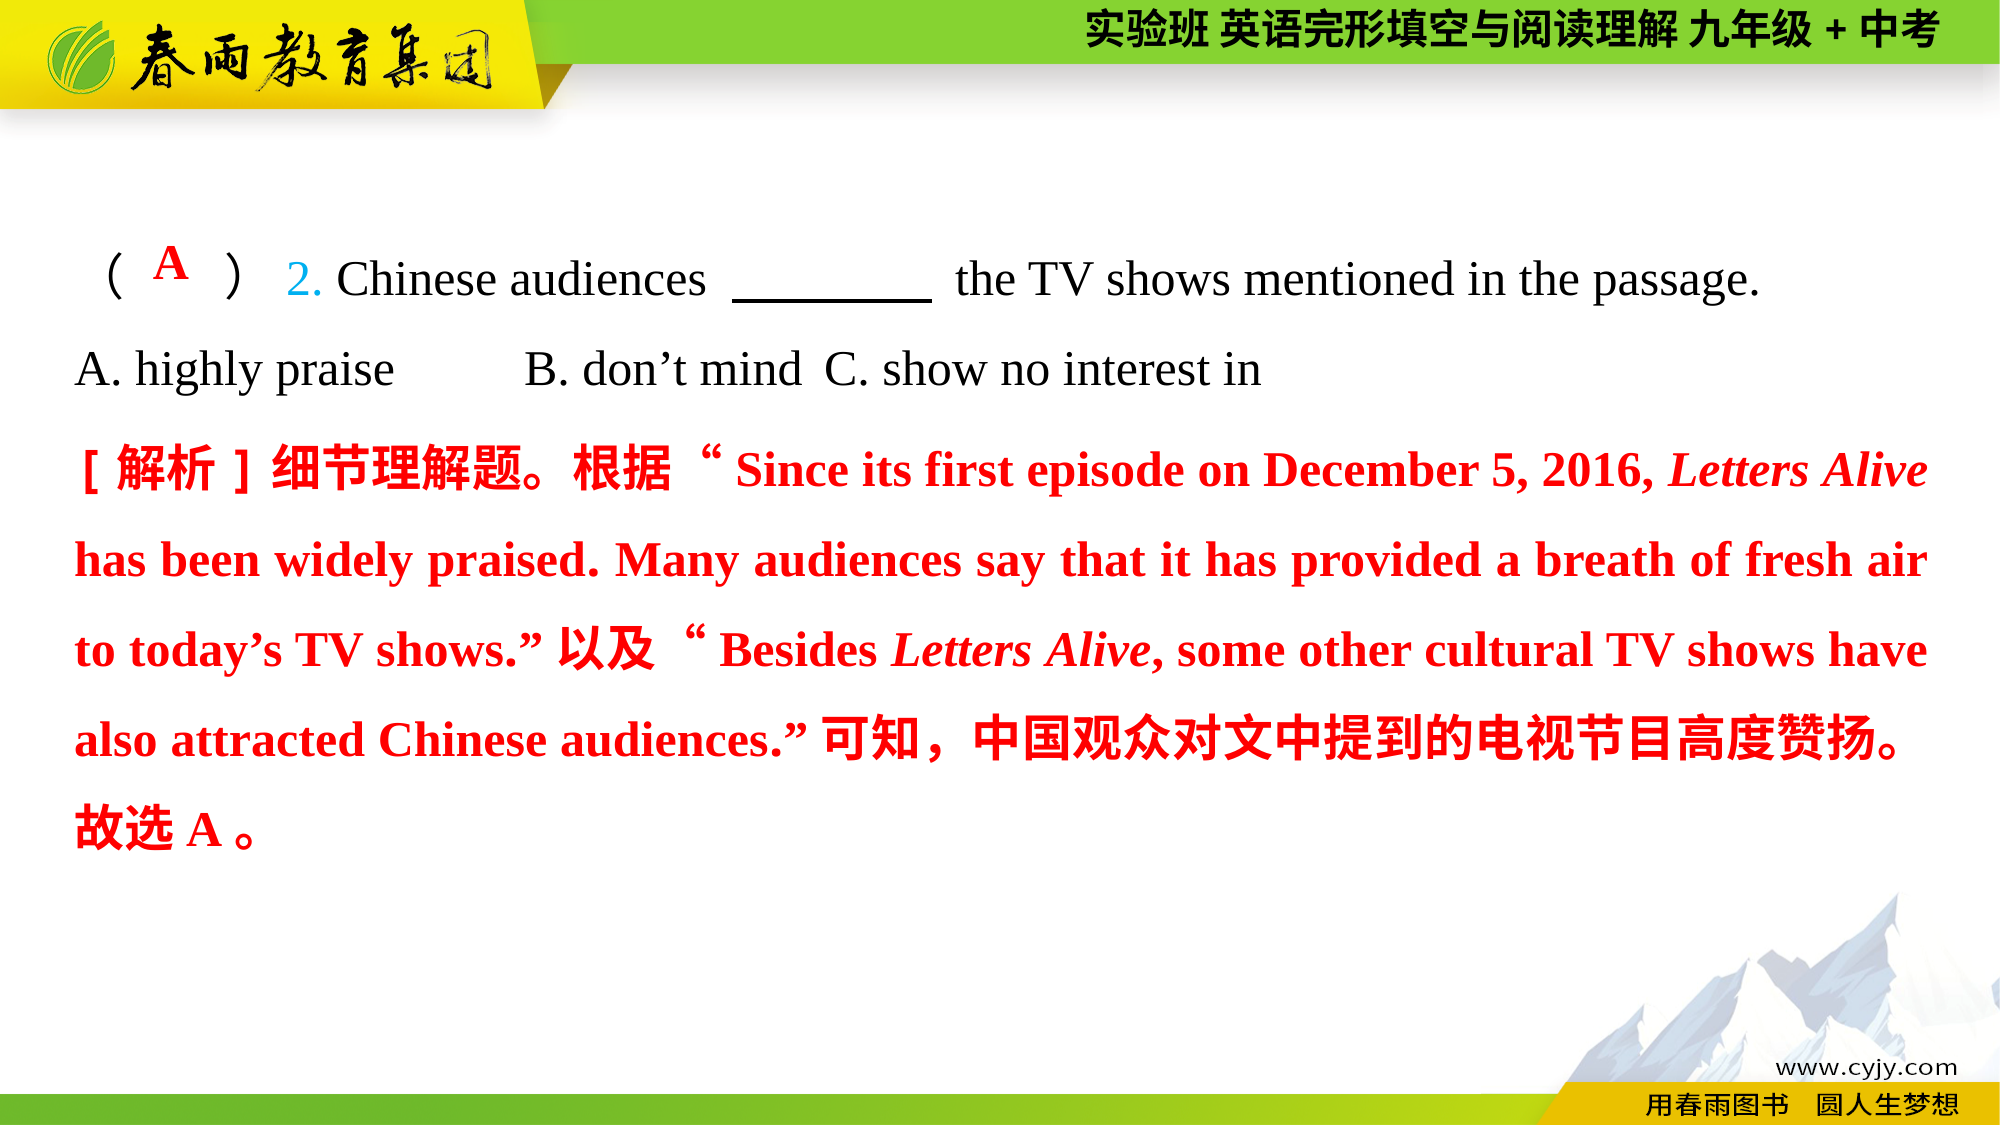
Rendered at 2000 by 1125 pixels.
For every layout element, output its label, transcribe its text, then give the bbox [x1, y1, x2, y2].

text_box [解析]细节理解题。根据“Since its first episode on December 5, 2016, Letters Alive has been widely praised. Many audiences say that it has provided a breath of fresh air to today’s TV shows.”以及“Besides Letters Alive, some other cultural TV shows have also attracted Chinese audiences.”可知，中国观众对文中提到的电视节目高度赞扬。故选A。 [59, 403, 1944, 864]
picture [0, 0, 2000, 1125]
text_box A [138, 221, 204, 297]
text_box （ ）2. Chinese audiences the TV shows mentioned in the passage. A. highly praise B. don’t mind C. show no interest in [59, 208, 1944, 403]
